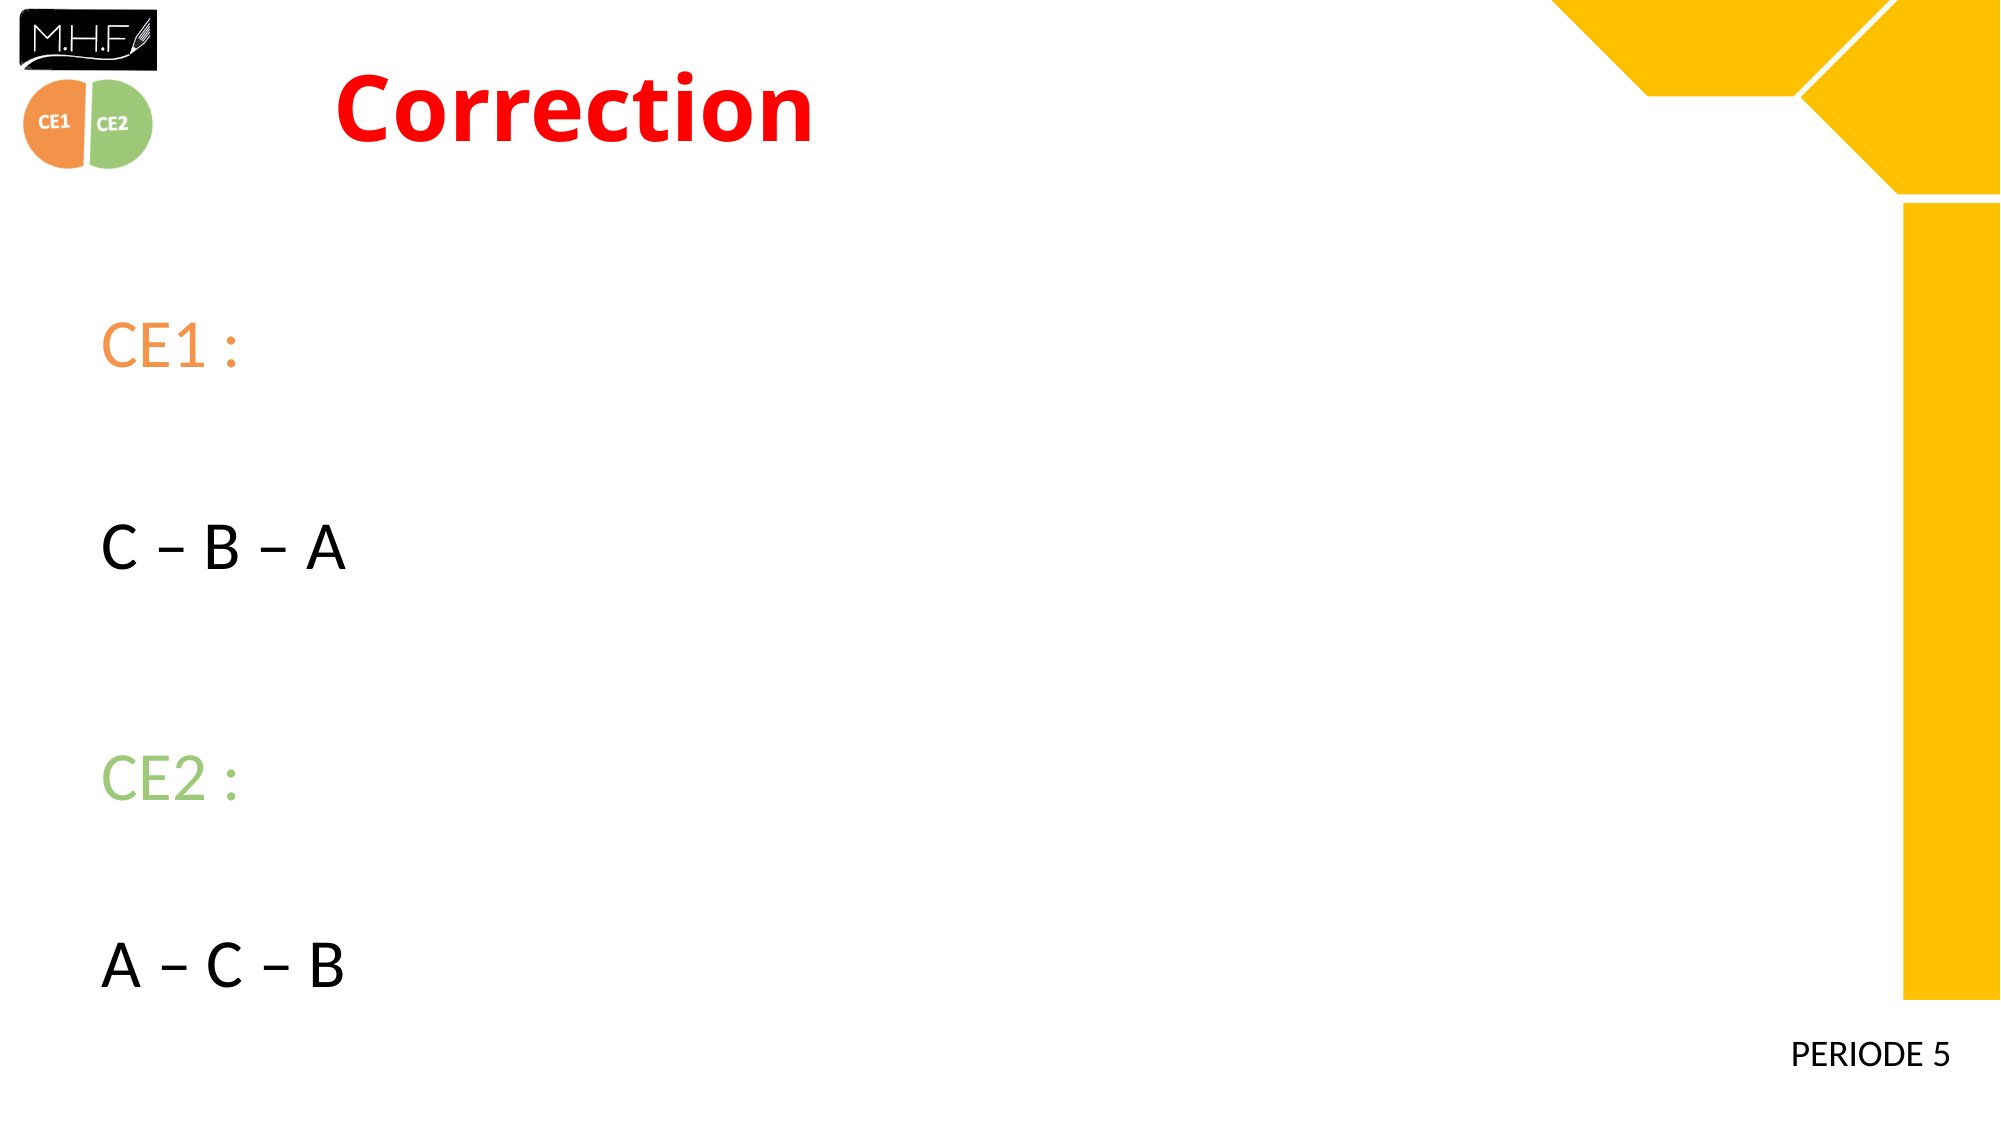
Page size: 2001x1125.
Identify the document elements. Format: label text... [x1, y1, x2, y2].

text_box [1549, 0, 1892, 98]
title Correction [318, 3, 1865, 221]
picture [1, 7, 177, 207]
list CE1 : C – B – A CE2 : A – C – B [86, 300, 1748, 1015]
text_box [1799, 0, 2000, 196]
text_box PERIODE 5 [1362, 1021, 1967, 1125]
text_box [1902, 202, 2000, 1001]
